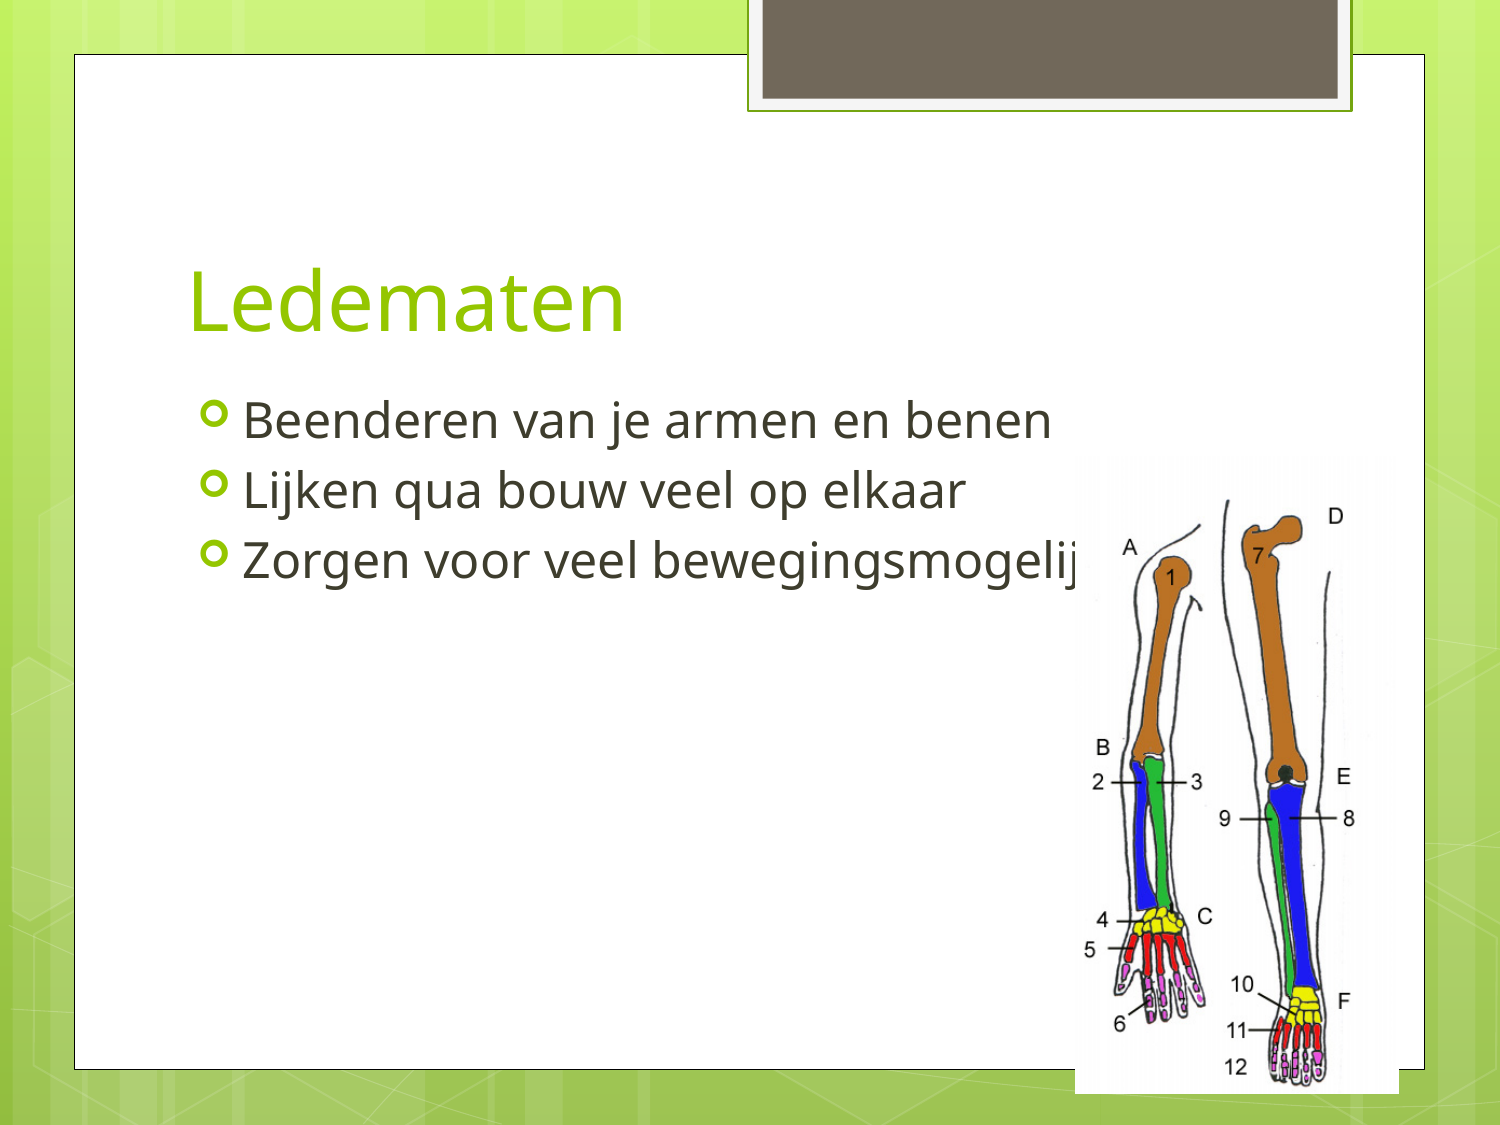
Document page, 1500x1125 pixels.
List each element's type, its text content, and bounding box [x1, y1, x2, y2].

picture [1075, 455, 1399, 1095]
title Ledematen [171, 168, 1324, 357]
list Beenderen van je armen en benen Lijken qua bouw veel op elkaar Zorgen voor veel bewegingsmogelijkheden [171, 381, 1283, 957]
